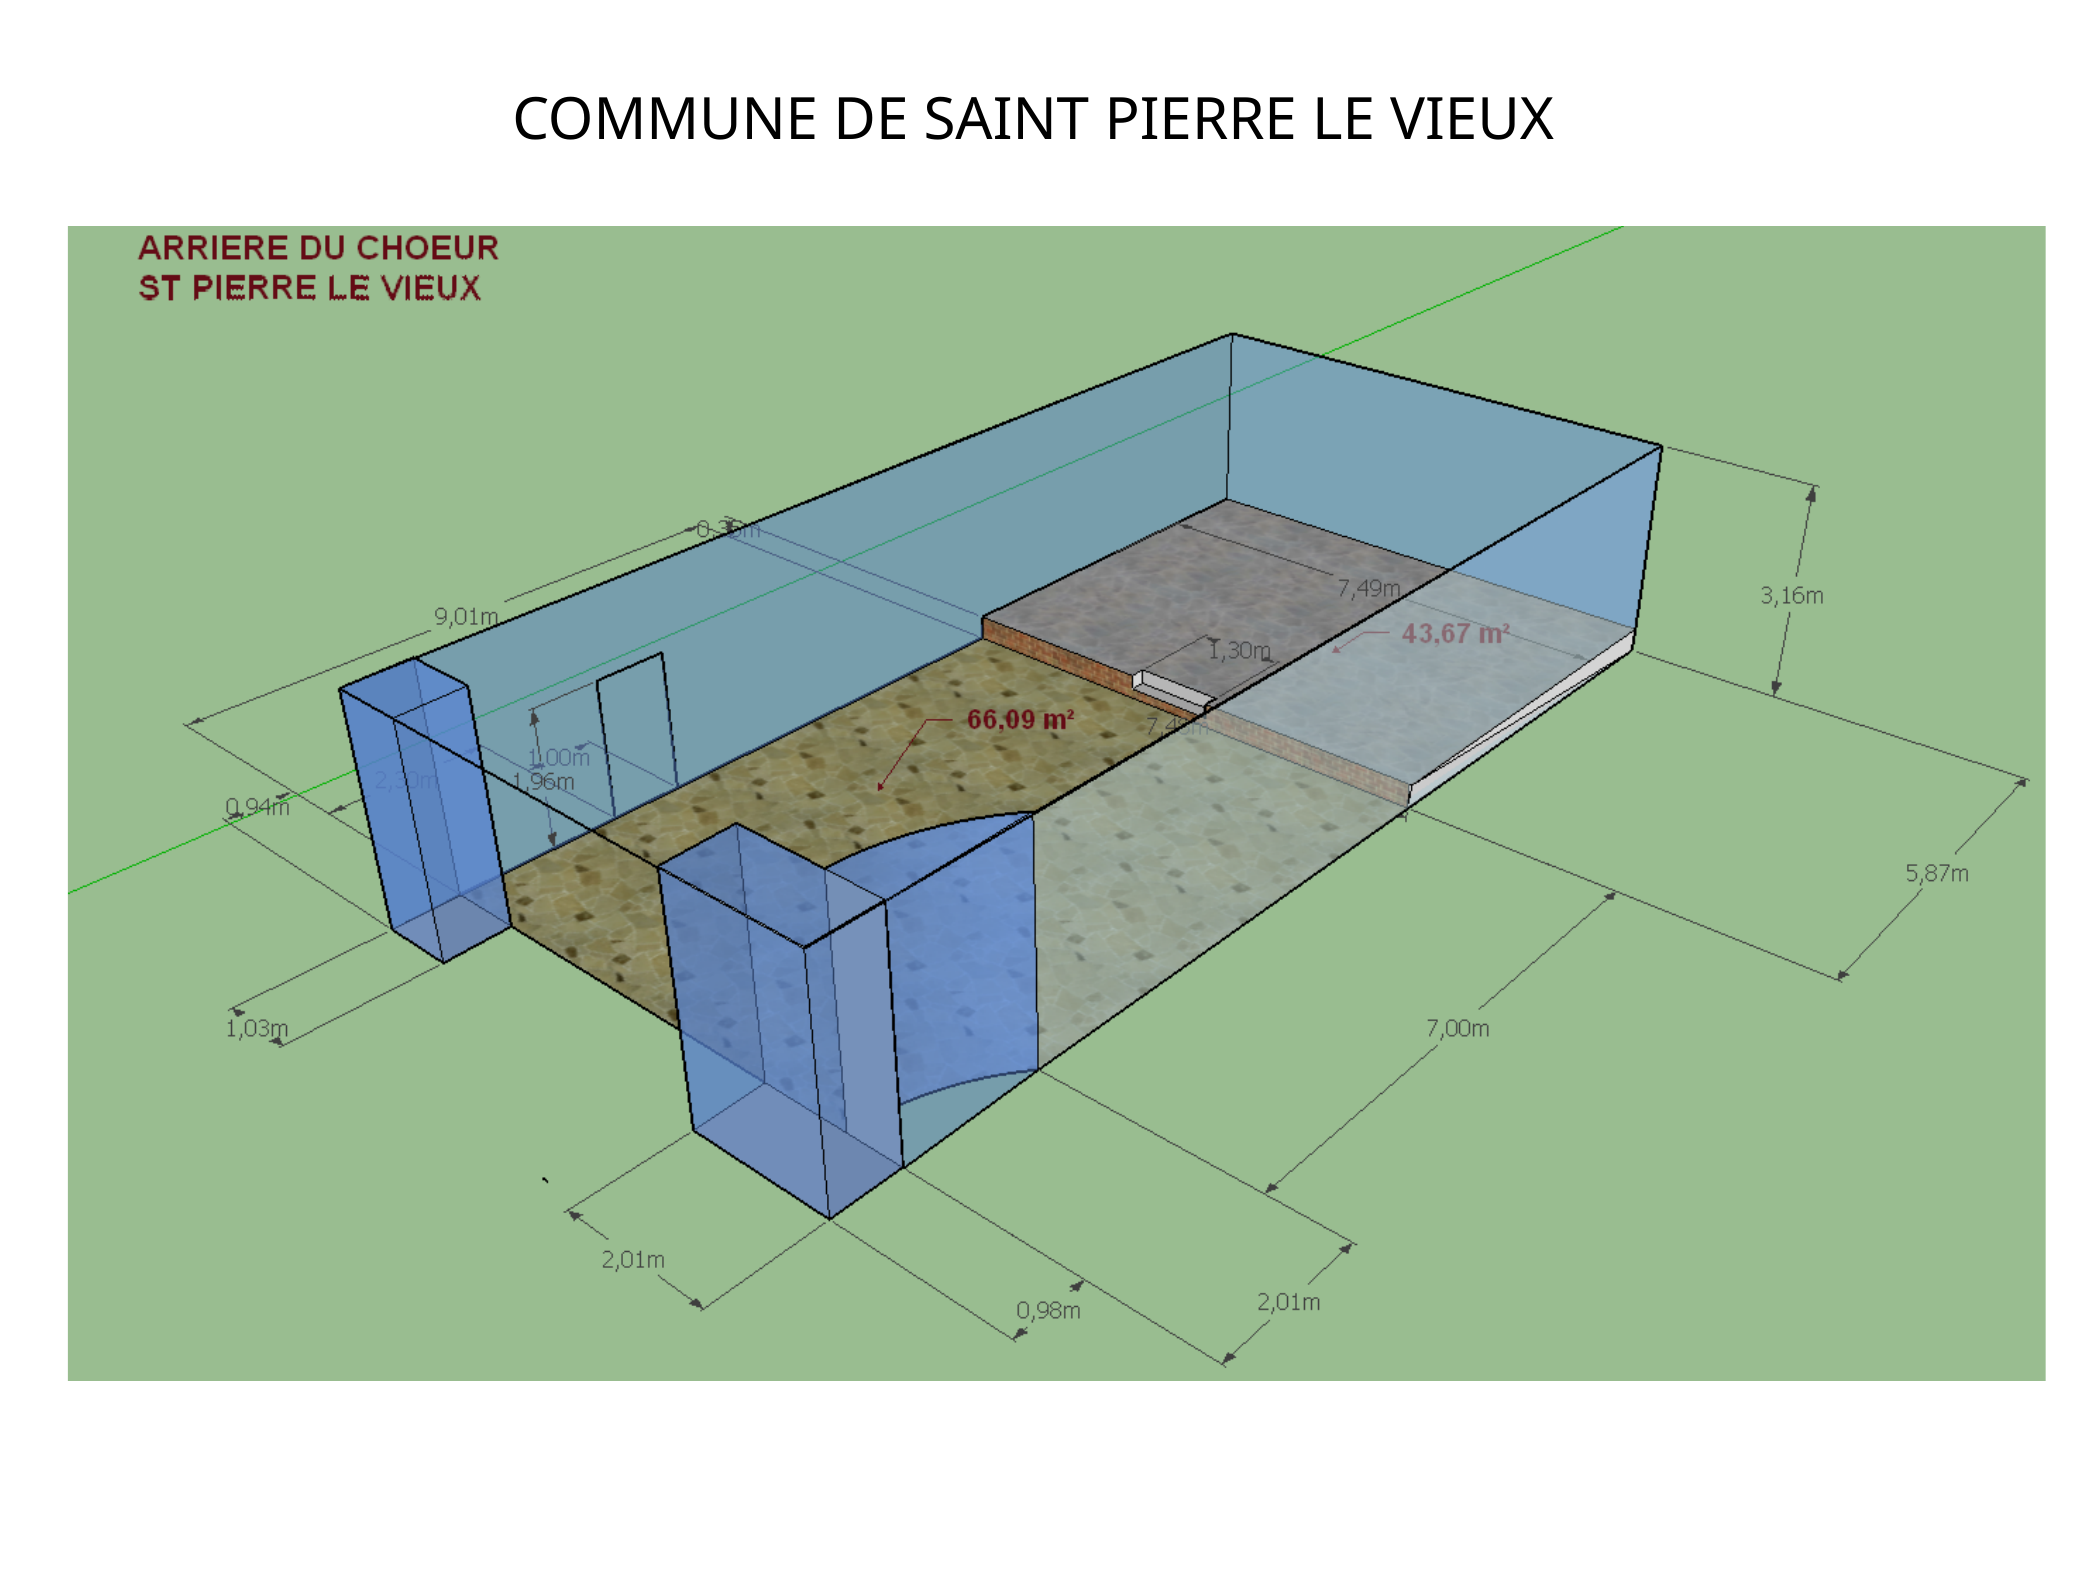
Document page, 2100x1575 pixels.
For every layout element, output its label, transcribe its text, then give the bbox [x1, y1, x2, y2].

text_box COMMUNE DE SAINT PIERRE LE VIEUX [125, 73, 1942, 159]
picture [67, 225, 2046, 1381]
